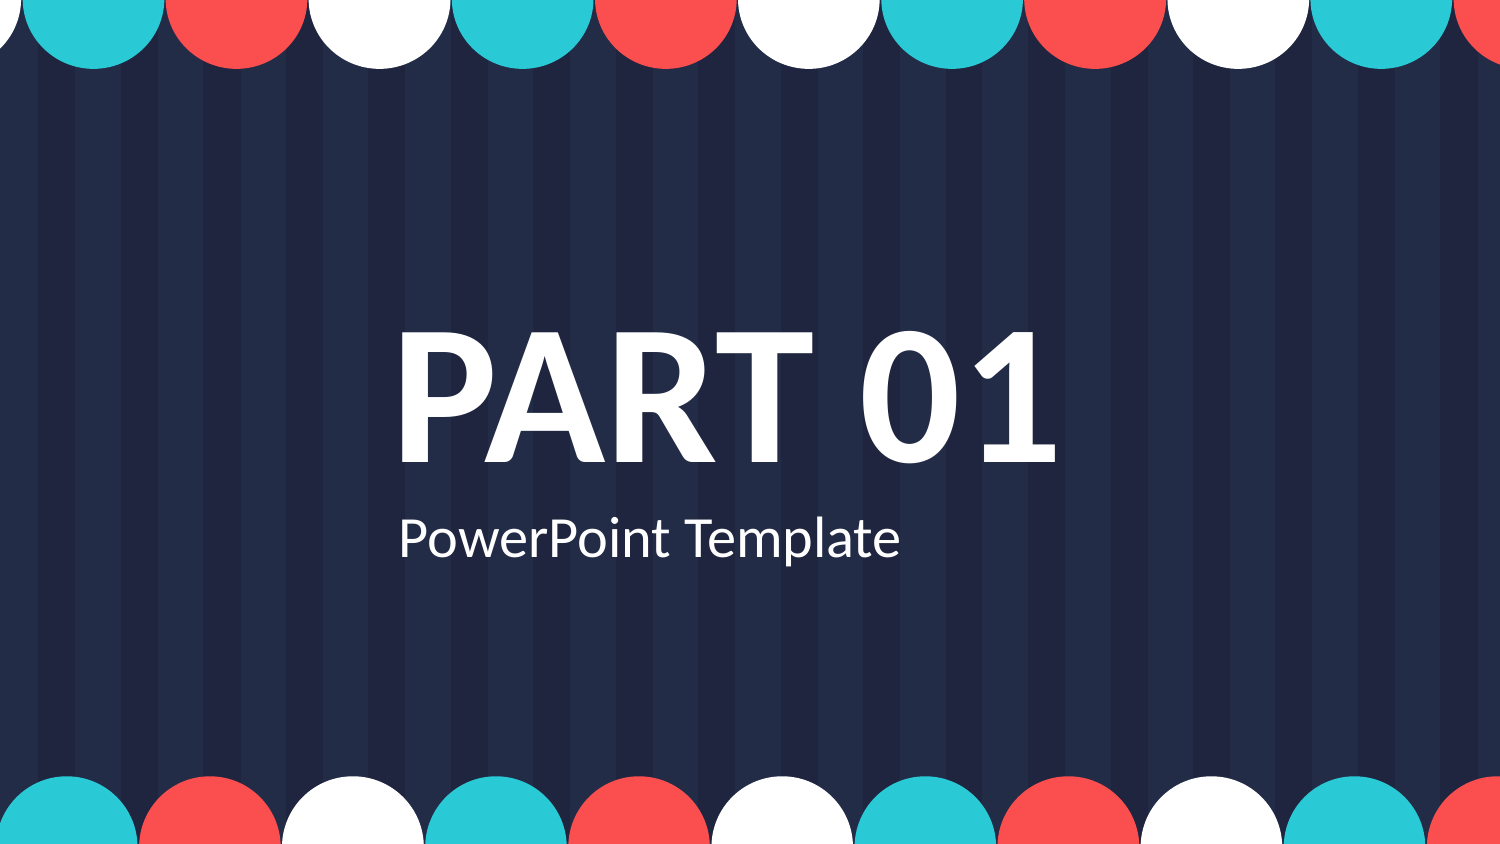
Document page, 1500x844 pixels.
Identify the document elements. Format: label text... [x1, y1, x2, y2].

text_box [0, 776, 1500, 844]
text_box PART 01 [376, 254, 1282, 510]
text_box PowerPoint Template [383, 457, 1022, 577]
